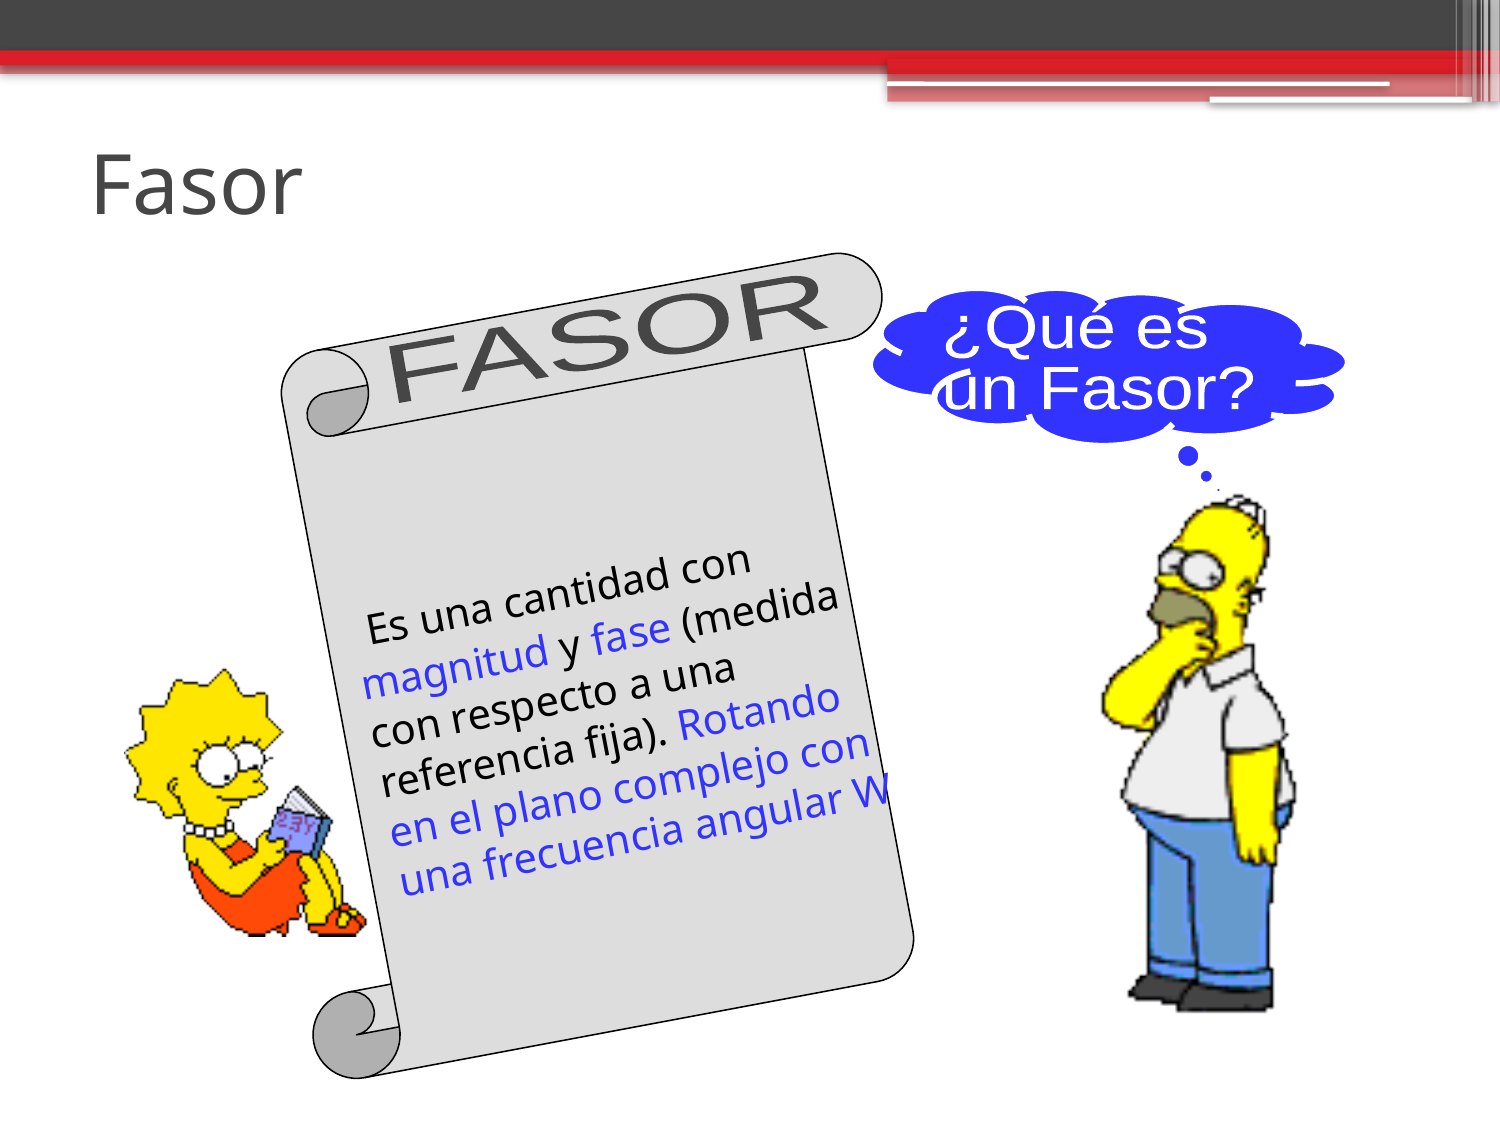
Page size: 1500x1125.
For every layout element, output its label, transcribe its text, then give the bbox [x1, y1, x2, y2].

text_box Es una cantidad con magnitud y fase (medida con respecto a una referencia fija). Rotando en el plano complejo con una frecuencia angular W [299, 342, 951, 1057]
picture [1095, 487, 1313, 1018]
text_box [1175, 442, 1202, 470]
text_box [313, 864, 907, 1079]
picture [123, 664, 373, 937]
text_box [1197, 467, 1216, 485]
text_box [281, 253, 882, 661]
title Fasor [75, 93, 1425, 270]
text_box [869, 287, 1348, 446]
